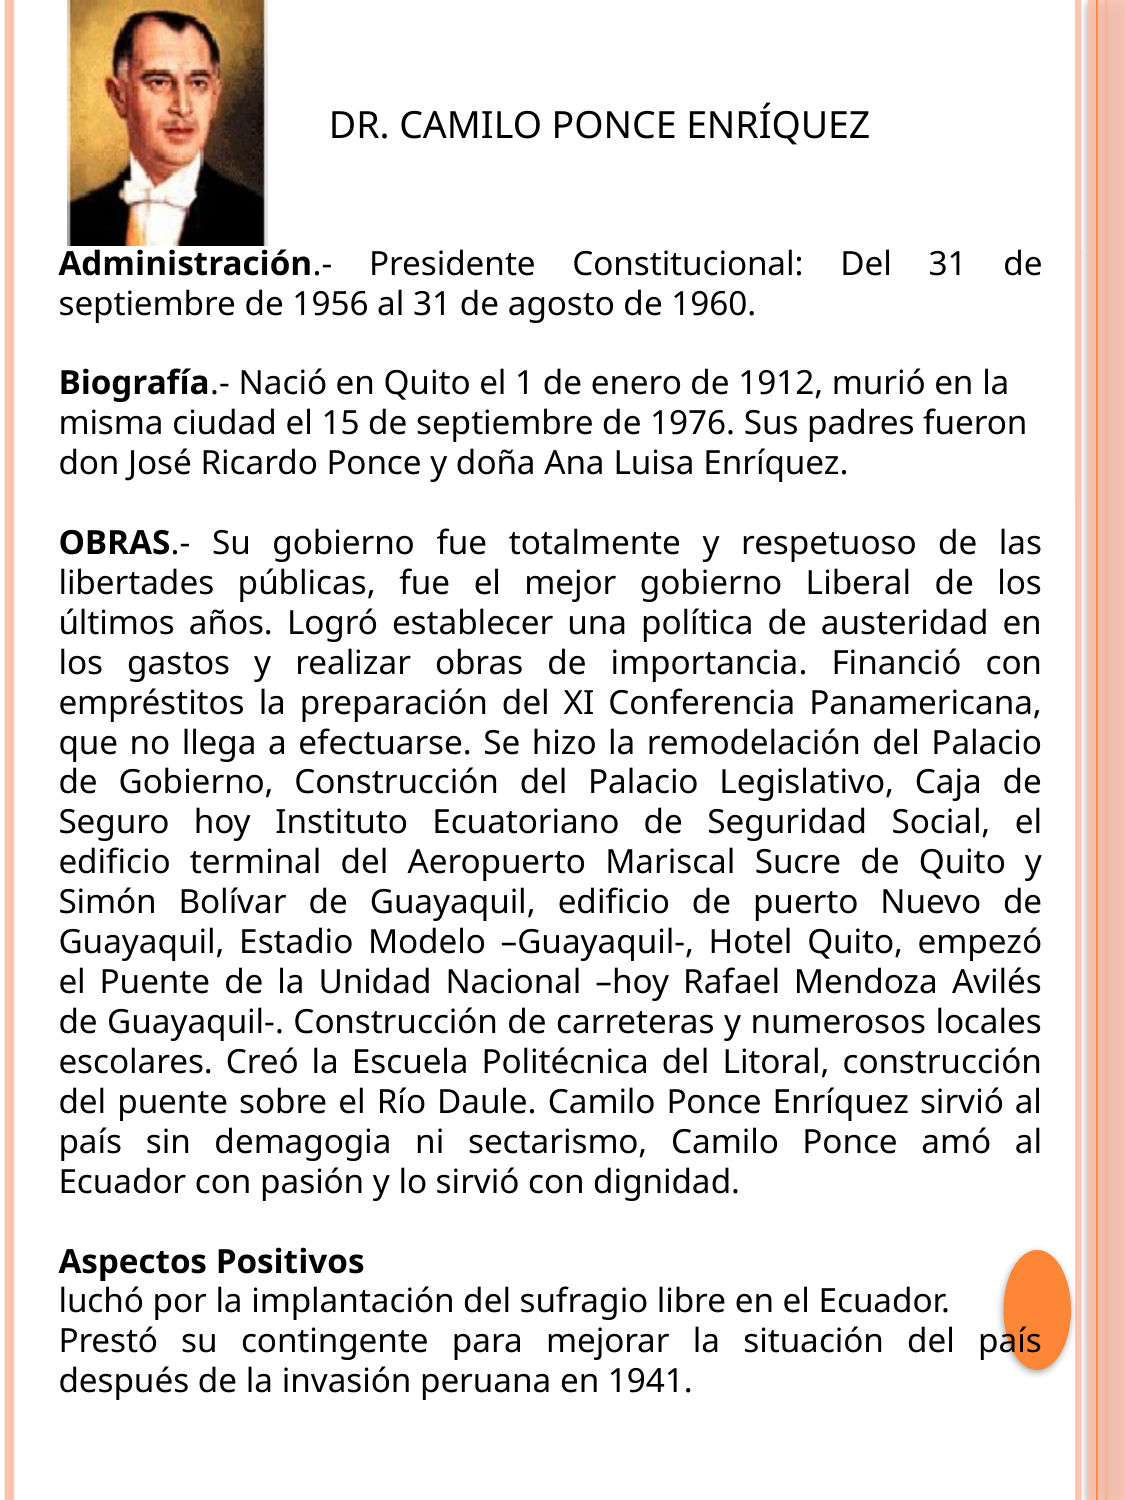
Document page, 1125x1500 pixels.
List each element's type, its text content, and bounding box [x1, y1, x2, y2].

text_box DR. CAMILO PONCE ENRÍQUEZ [314, 93, 896, 154]
text_box Administración.- Presidente Constitucional: Del 31 de septiembre de 1956 al 31 de agosto de 1960. Biografía.- Nació en Quito el 1 de enero de 1912, murió en la misma ciudad el 15 de septiembre de 1976. Sus padres fueron don José Ricardo Ponce y doña Ana Luisa Enríquez. OBRAS.- Su gobierno fue totalmente y respetuoso de las libertades públicas, fue el mejor gobierno Liberal de los últimos años. Logró establecer una política de austeridad en los gastos y realizar obras de importancia. Financió con empréstitos la preparación del XI Conferencia Panamericana, que no llega a efectuarse. Se hizo la remodelación del Palacio de Gobierno, Construcción del Palacio Legislativo, Caja de Seguro hoy Instituto Ecuatoriano de Seguridad Social, el edificio terminal del Aeropuerto Mariscal Sucre de Quito y Simón Bolívar de Guayaquil, edificio de puerto Nuevo de Guayaquil, Estadio Modelo –Guayaquil-, Hotel Quito, empezó el Puente de la Unidad Nacional –hoy Rafael Mendoza Avilés de Guayaquil-. Construcción de carreteras y numerosos locales escolares. Creó la Escuela Politécnica del Litoral, construcción del puente sobre el Río Daule. Camilo Ponce Enríquez sirvió al país sin demagogia ni sectarismo, Camilo Ponce amó al Ecuador con pasión y lo sirvió con dignidad. Aspectos Positivos luchó por la implantación del sufragio libre en el Ecuador. Prestó su contingente para mejorar la situación del país después de la invasión peruana en 1941. [43, 234, 1059, 1407]
picture [66, 0, 268, 247]
